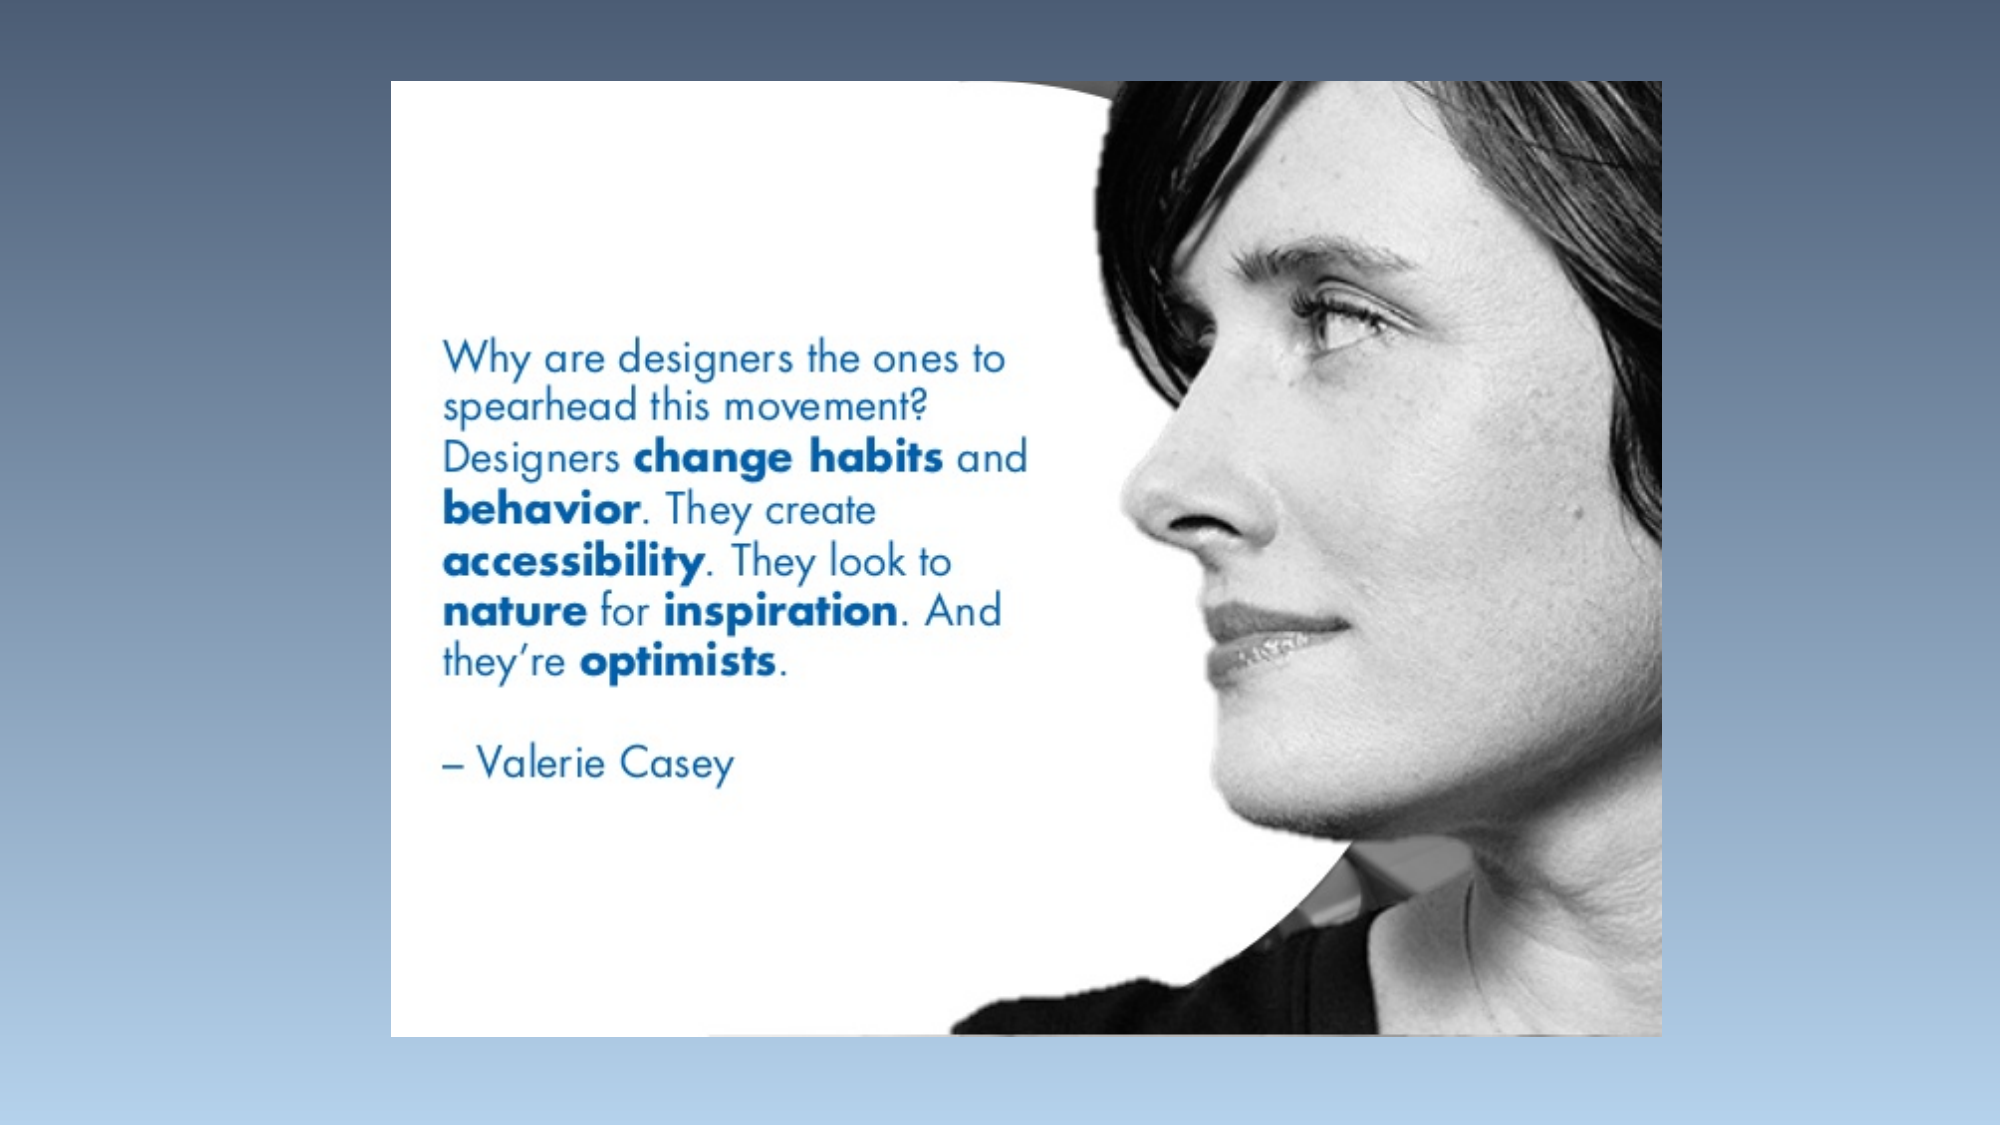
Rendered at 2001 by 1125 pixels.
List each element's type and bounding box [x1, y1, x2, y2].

picture [391, 81, 1662, 1037]
